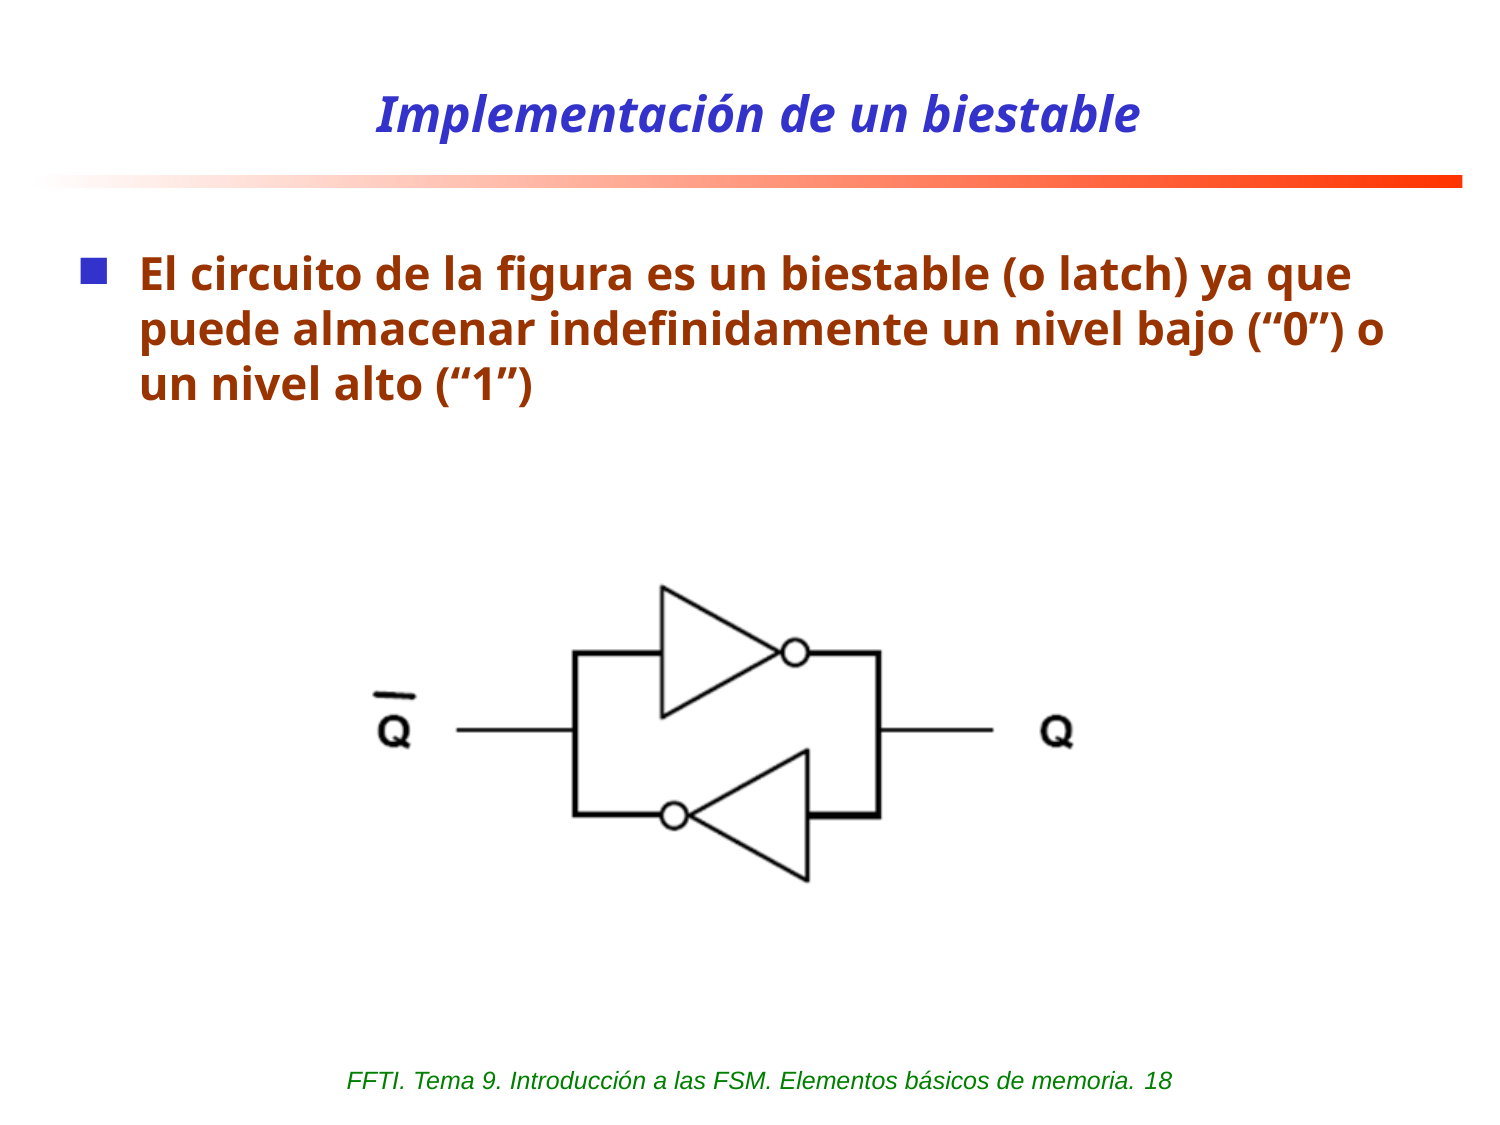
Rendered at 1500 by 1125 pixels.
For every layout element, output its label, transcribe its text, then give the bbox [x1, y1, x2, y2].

picture [332, 562, 1168, 952]
footer FFTI. Tema 9. Introducción a las FSM. Elementos básicos de memoria. 18 [68, 1056, 1451, 1103]
title Implementación de un biestable [68, 49, 1451, 176]
list El circuito de la figura es un biestable (o latch) ya que puede almacenar indefinidamente un nivel bajo (“0”) o un nivel alto (“1”) [68, 237, 1451, 459]
